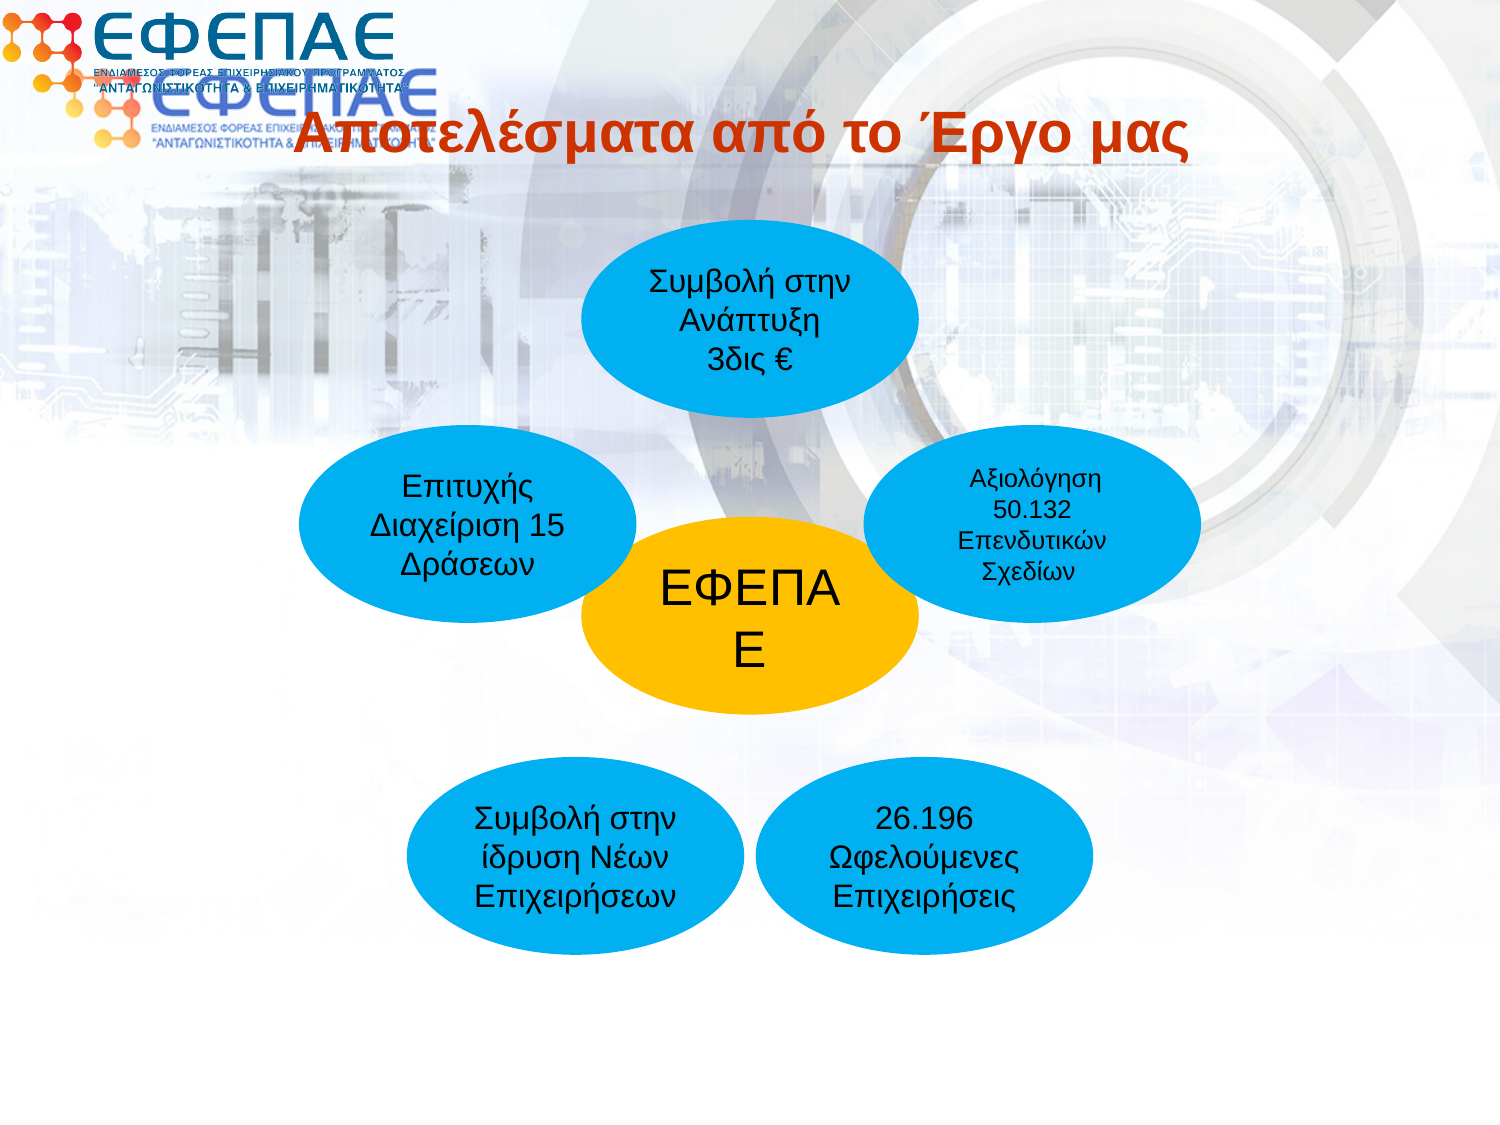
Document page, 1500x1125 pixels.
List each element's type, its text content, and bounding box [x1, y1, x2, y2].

title Αποτελέσματα από το Έργο μας [76, 70, 1424, 188]
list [74, 219, 1426, 1012]
picture [0, 0, 417, 106]
table_cell 15 [0, 0, 1500, 1125]
